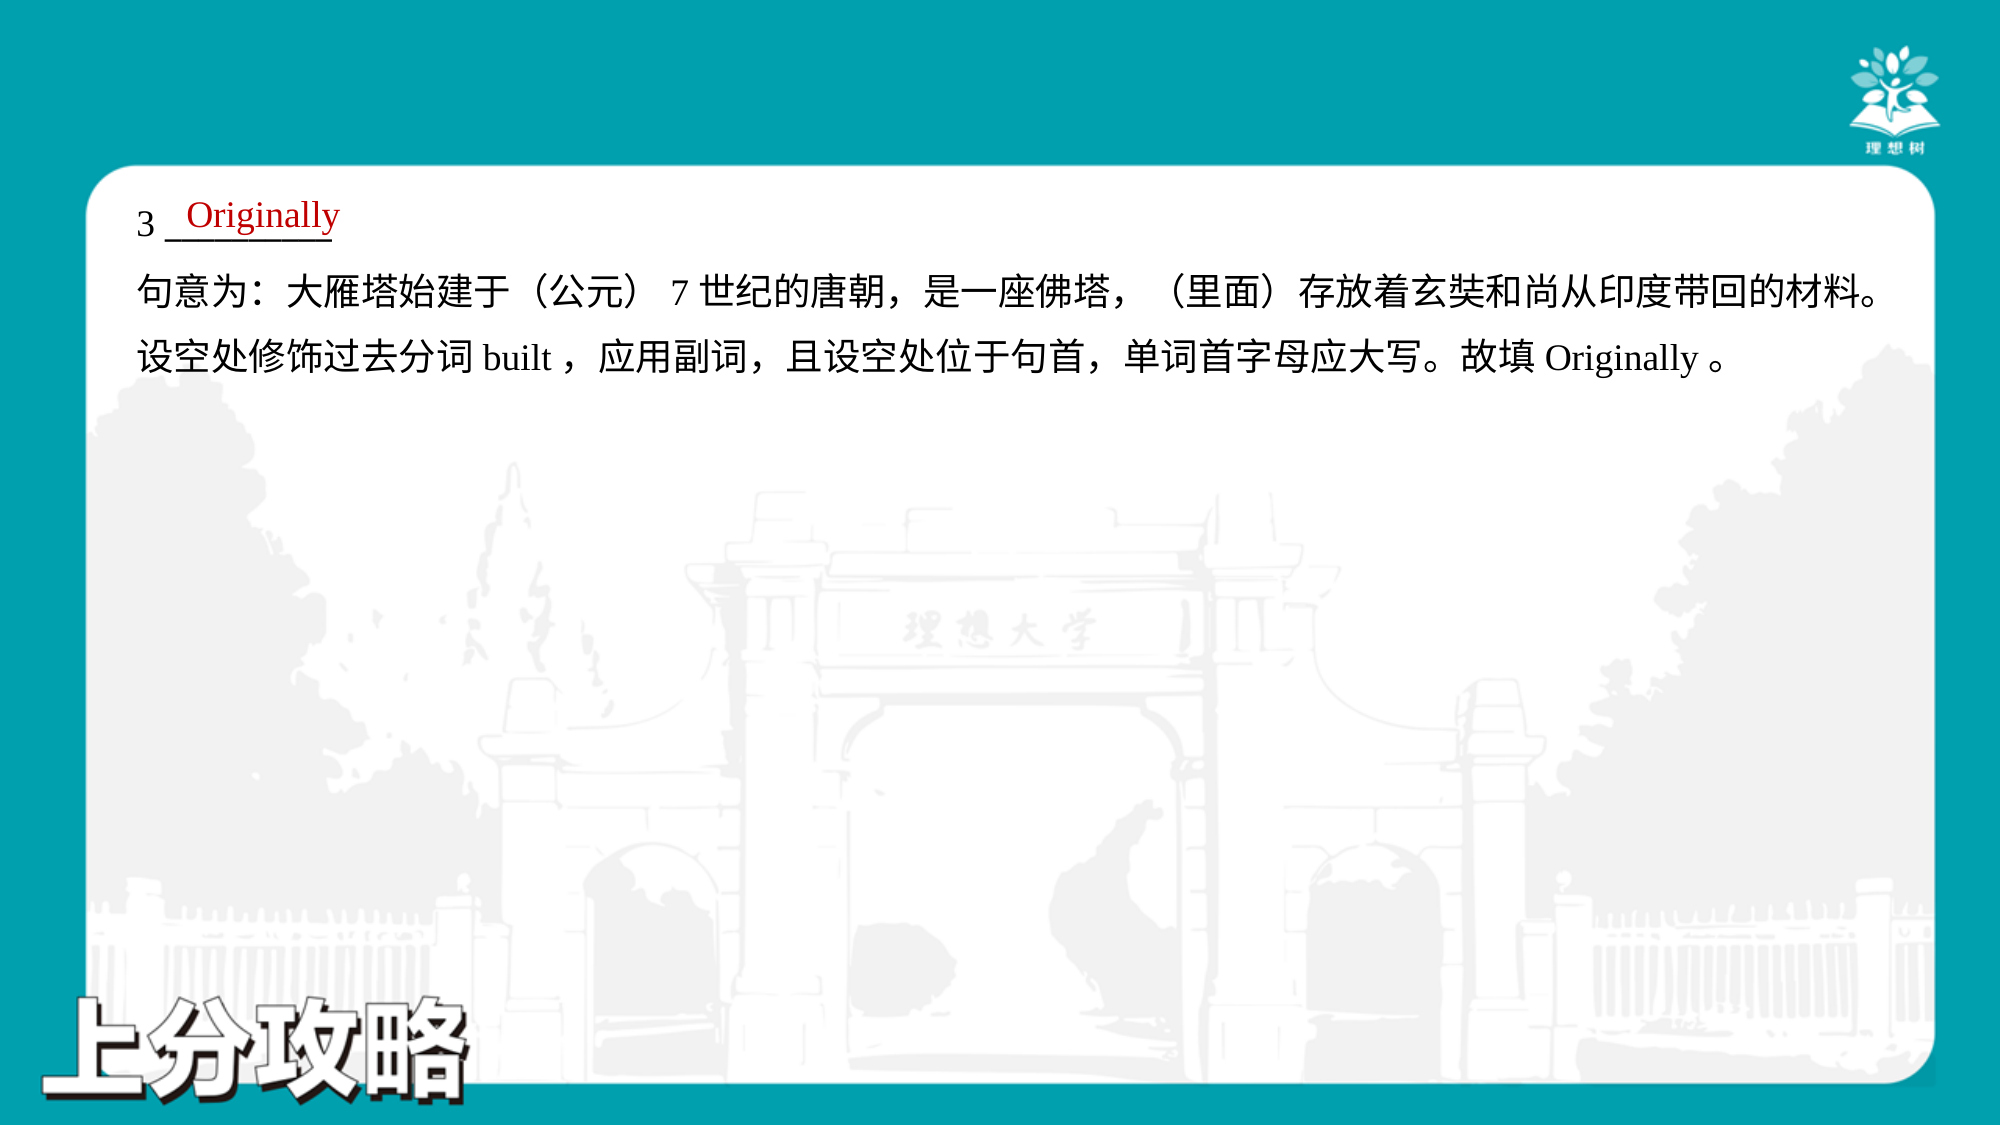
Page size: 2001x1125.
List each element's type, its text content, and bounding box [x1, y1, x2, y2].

picture [0, 0, 2000, 1125]
text_box 句意为：大雁塔始建于（公元）7世纪的唐朝，是一座佛塔，（里面）存放着玄奘和尚从印度带回的材料。 设空处修饰过去分词built，应用副词，且设空处位于句首，单词首字母应大写。故填Originally。 [136, 244, 1865, 372]
text_box 3 __________ [136, 176, 1865, 237]
text_box Originally [172, 168, 355, 228]
